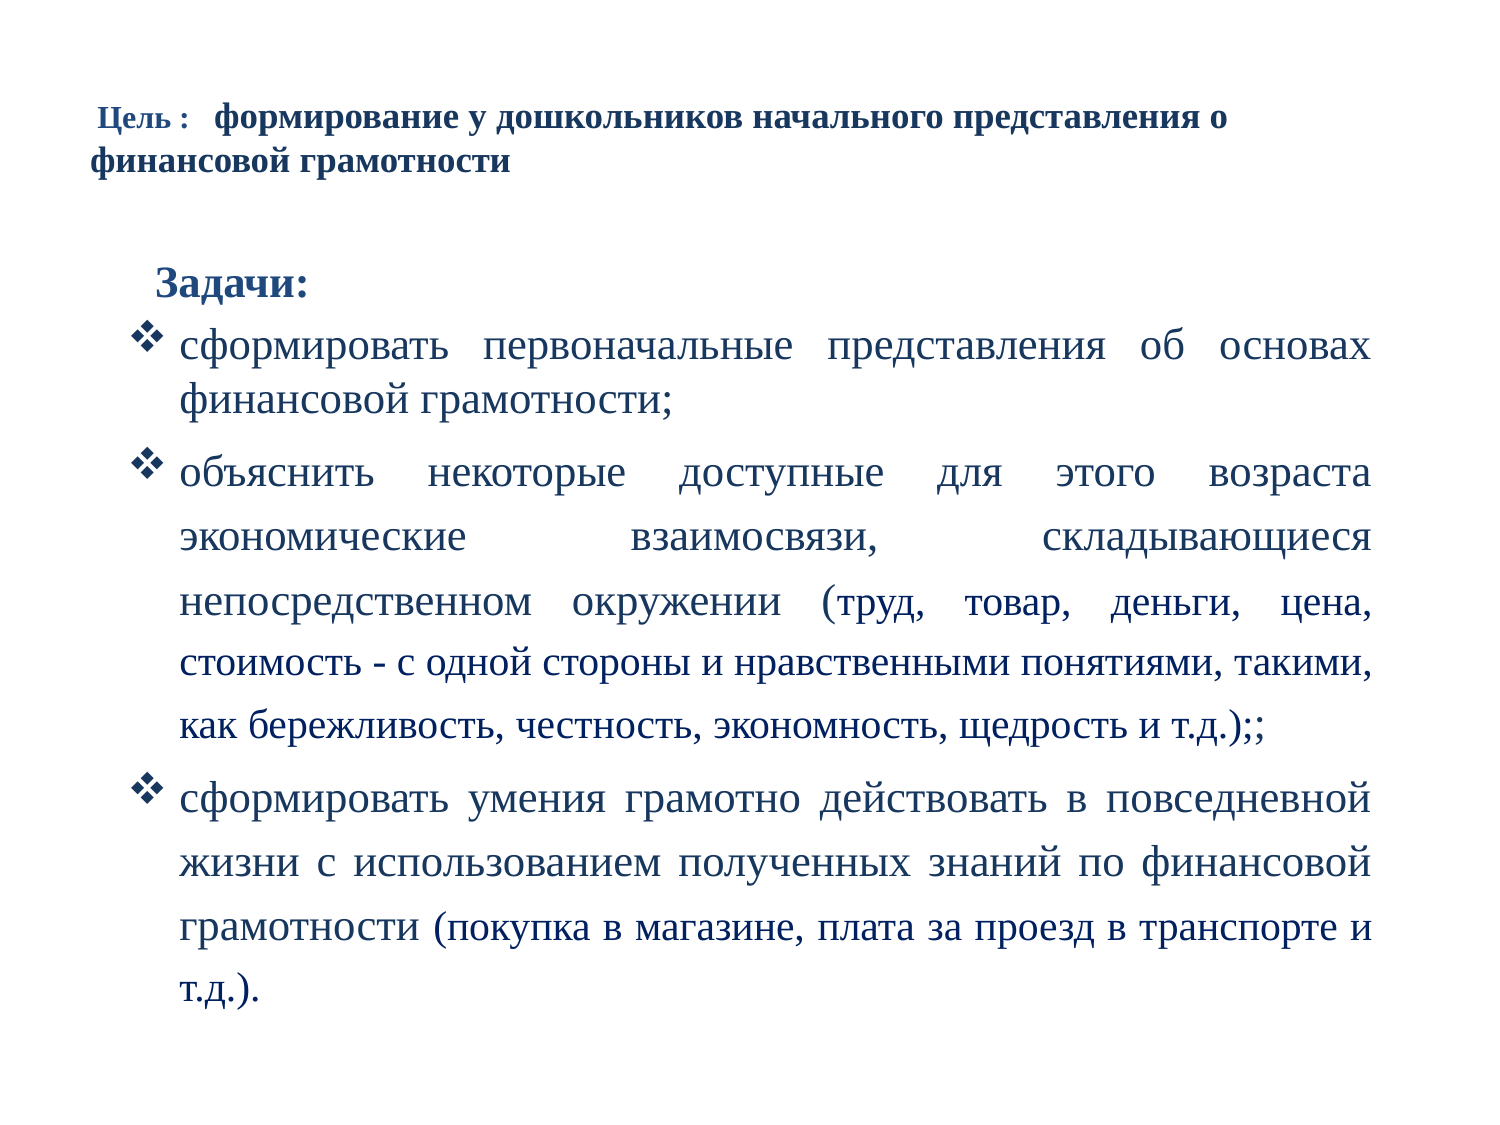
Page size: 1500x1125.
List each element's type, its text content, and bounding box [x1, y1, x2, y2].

title Цель : формирование у дошкольников начального представления о финансовой грамотности [75, 45, 1425, 233]
list Задачи: сформировать первоначальные представления об основах финансовой грамотности; объяснить некоторые доступные для этого возраста экономические взаимосвязи, складывающиеся непосредственном окружении (труд, товар, деньги, цена, стоимость - с одной стороны и нравственными понятиями, такими, как бережливость, честность, экономность, щедрость и т.д.);; сформировать умения грамотно действовать в повседневной жизни с использованием полученных знаний по финансовой грамотности (покупка в магазине, плата за проезд в транспорте и т.д.). [112, 234, 1388, 1083]
